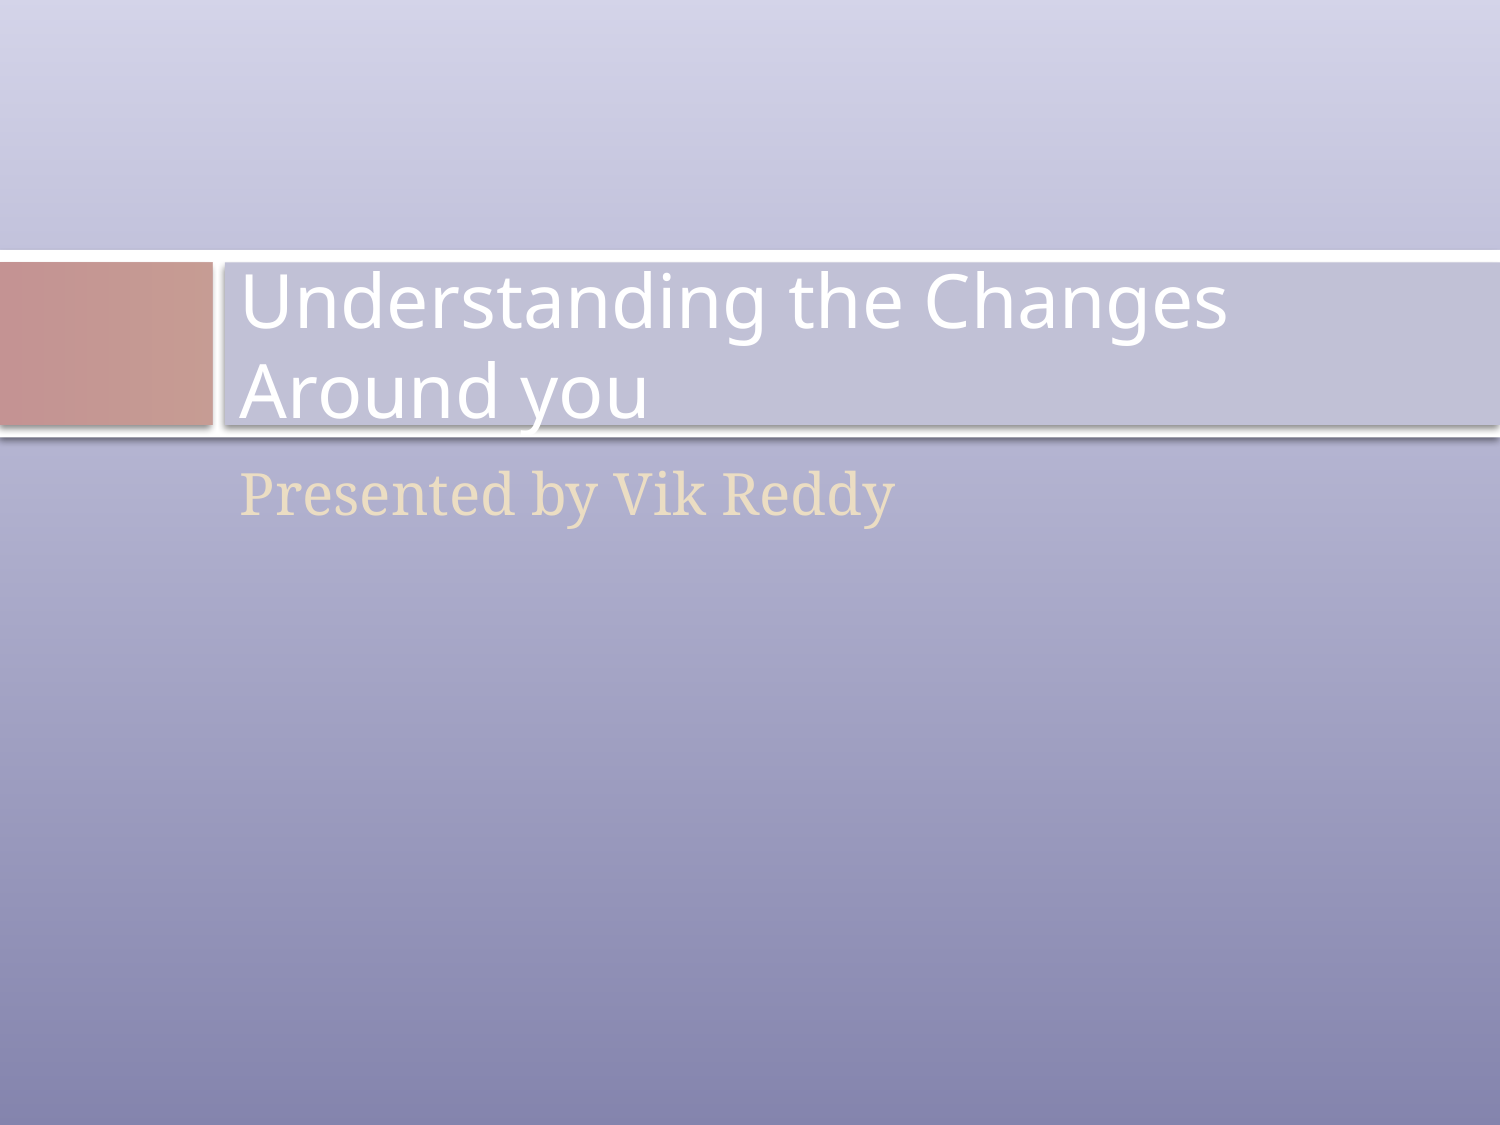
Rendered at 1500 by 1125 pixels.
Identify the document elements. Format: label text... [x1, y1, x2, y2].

text_box [0, 261, 214, 426]
list Presented by Vik Reddy [225, 450, 1394, 725]
title Understanding the Changes Around you [225, 262, 1475, 425]
